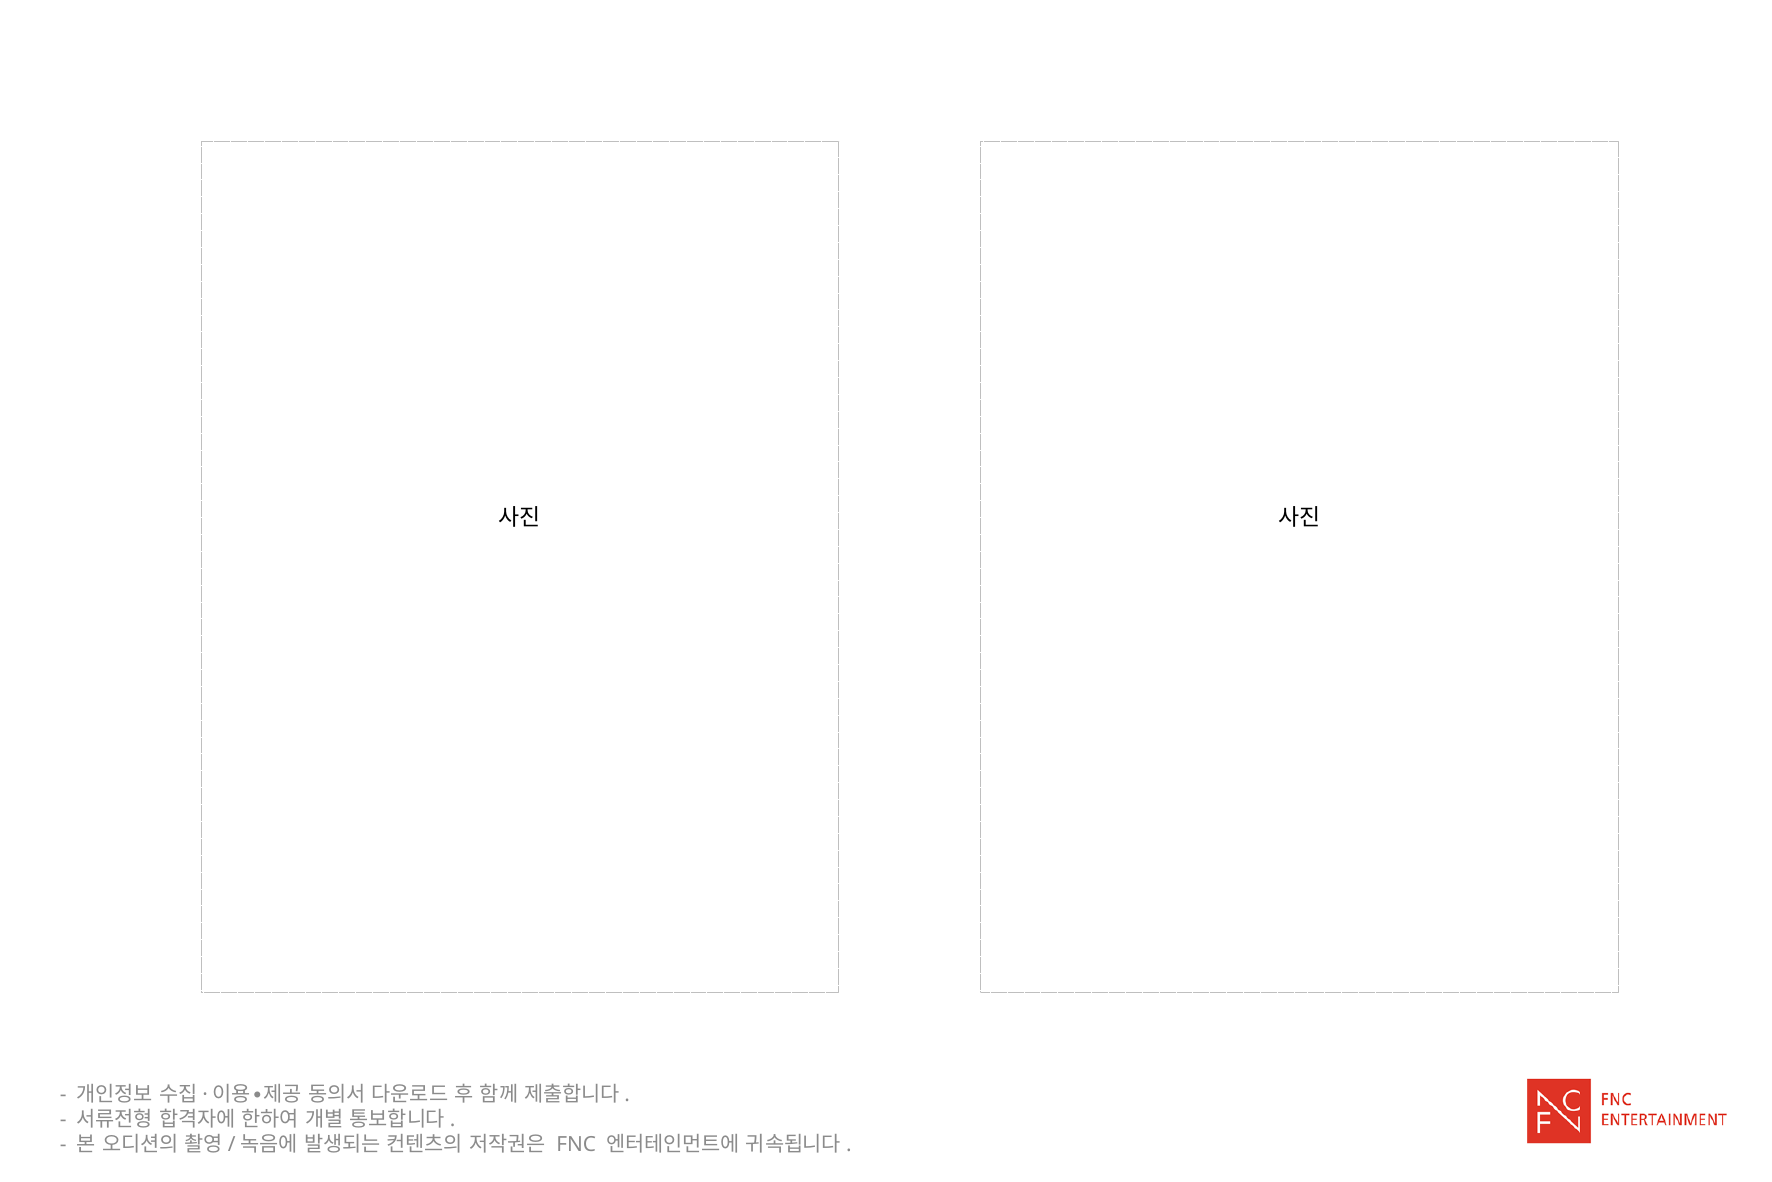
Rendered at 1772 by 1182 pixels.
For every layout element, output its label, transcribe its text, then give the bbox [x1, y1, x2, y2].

text_box 사진 [1228, 496, 1371, 544]
text_box [199, 140, 841, 994]
text_box 사진 [448, 496, 591, 544]
footer - 개인정보 수집·이용∙제공 동의서 다운로드 후 함께 제출합니다. - 서류전형 합격자에 한하여 개별 통보합니다. - 본 오디션의 촬영/녹음에 발생되는 컨텐츠의 저작권은 FNC 엔터테인먼트에 귀속됩니다. [47, 1076, 1332, 1160]
picture [1523, 1074, 1731, 1147]
text_box [978, 140, 1620, 994]
